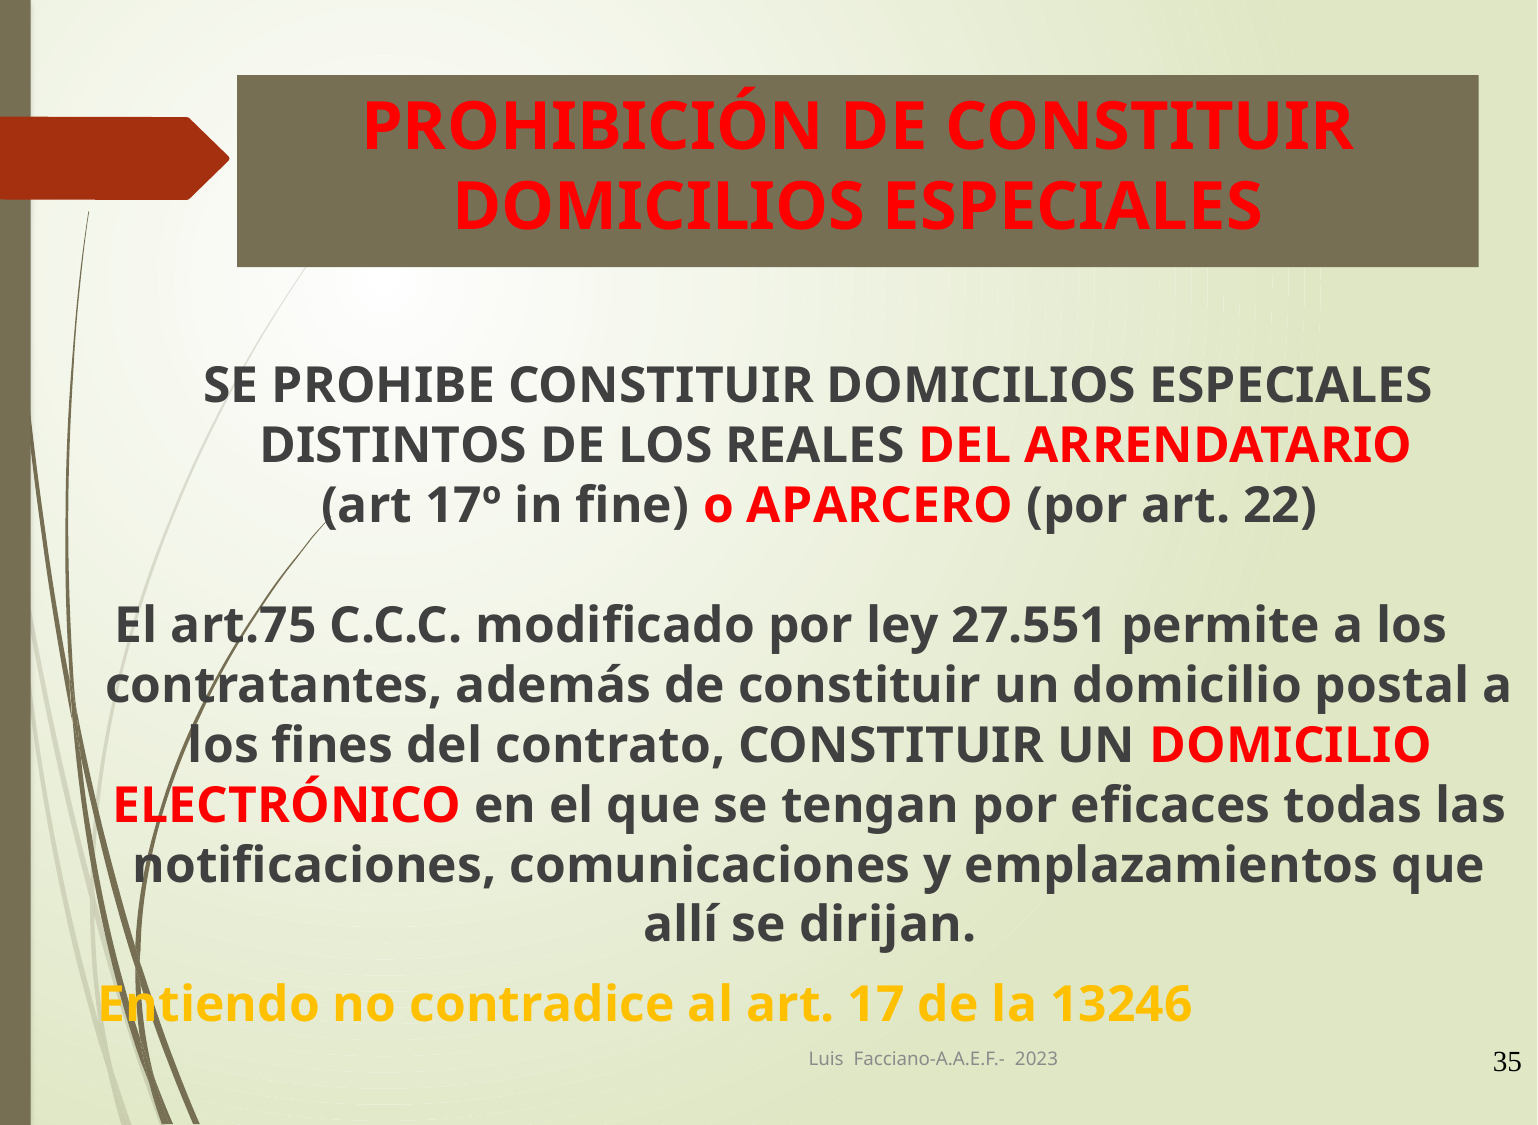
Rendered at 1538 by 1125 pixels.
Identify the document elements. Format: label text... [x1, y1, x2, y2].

footer Luis Facciano-A.A.E.F.- 2023 [793, 1032, 1538, 1083]
slide_number 35 [1447, 1046, 1538, 1072]
title PROHIBICIÓN DE CONSTITUIR DOMICILIOS ESPECIALES [237, 75, 1479, 268]
list SE PROHIBE CONSTITUIR DOMICILIOS ESPECIALES DISTINTOS DE LOS REALES DEL ARRENDATARIO (art 17º in fine) o APARCERO (por art. 22) El art.75 C.C.C. modificado por ley 27.551 permite a los contratantes, además de constituir un domicilio postal a los fines del contrato, CONSTITUIR UN DOMICILIO ELECTRÓNICO en el que se tengan por eficaces todas las notificaciones, comunicaciones y emplazamientos que allí se dirijan. Entiendo no contradice al art. 17 de la 13246 [26, 345, 1538, 1047]
